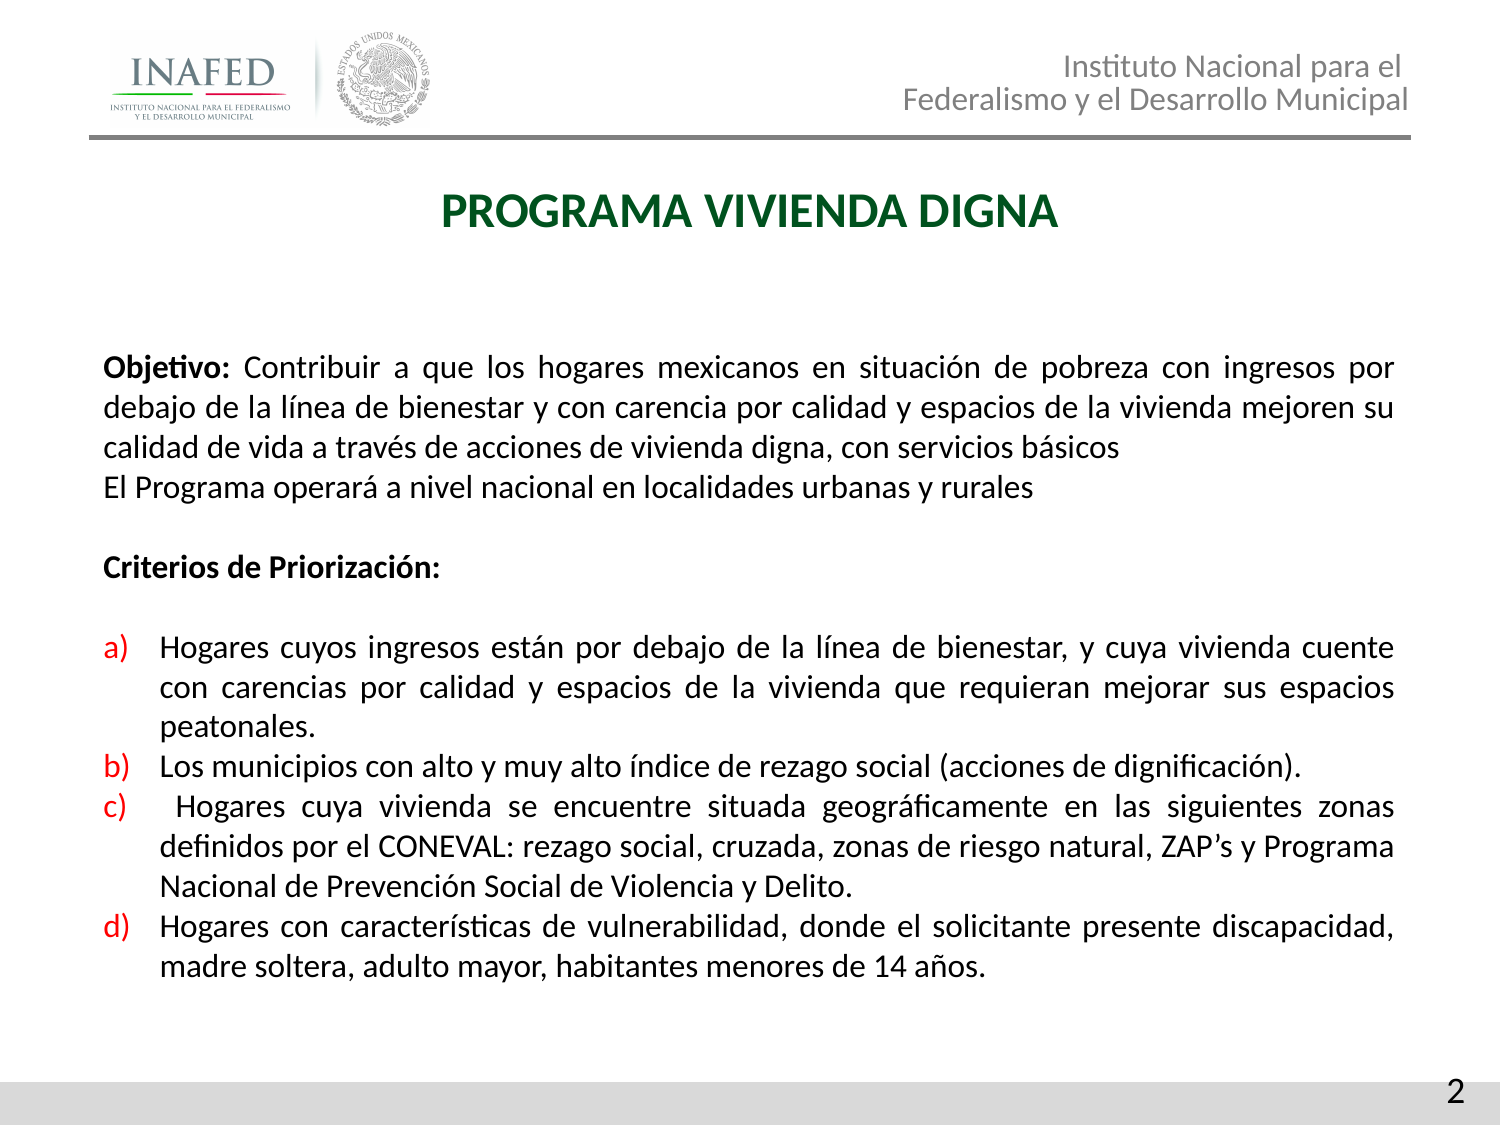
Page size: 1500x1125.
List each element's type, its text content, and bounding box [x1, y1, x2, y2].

text_box 2 [1411, 1058, 1500, 1119]
picture [110, 30, 430, 128]
text_box Objetivo: Contribuir a que los hogares mexicanos en situación de pobreza con ingresos por debajo de la línea de bienestar y con carencia por calidad y espacios de la vivienda mejoren su calidad de vida a través de acciones de vivienda digna, con servicios básicos El Programa operará a nivel nacional en localidades urbanas y rurales Criterios de Priorización: Hogares cuyos ingresos están por debajo de la línea de bienestar, y cuya vivienda cuente con carencias por calidad y espacios de la vivienda que requieran mejorar sus espacios peatonales. Los municipios con alto y muy alto índice de rezago social (acciones de dignificación). Hogares cuya vivienda se encuentre situada geográficamente en las siguientes zonas definidos por el CONEVAL: rezago social, cruzada, zonas de riesgo natural, ZAP’s y Programa Nacional de Prevención Social de Violencia y Delito. Hogares con características de vulnerabilidad, donde el solicitante presente discapacidad, madre soltera, adulto mayor, habitantes menores de 14 años. [88, 338, 1412, 992]
text_box PROGRAMA VIVIENDA DIGNA [88, 170, 1412, 246]
